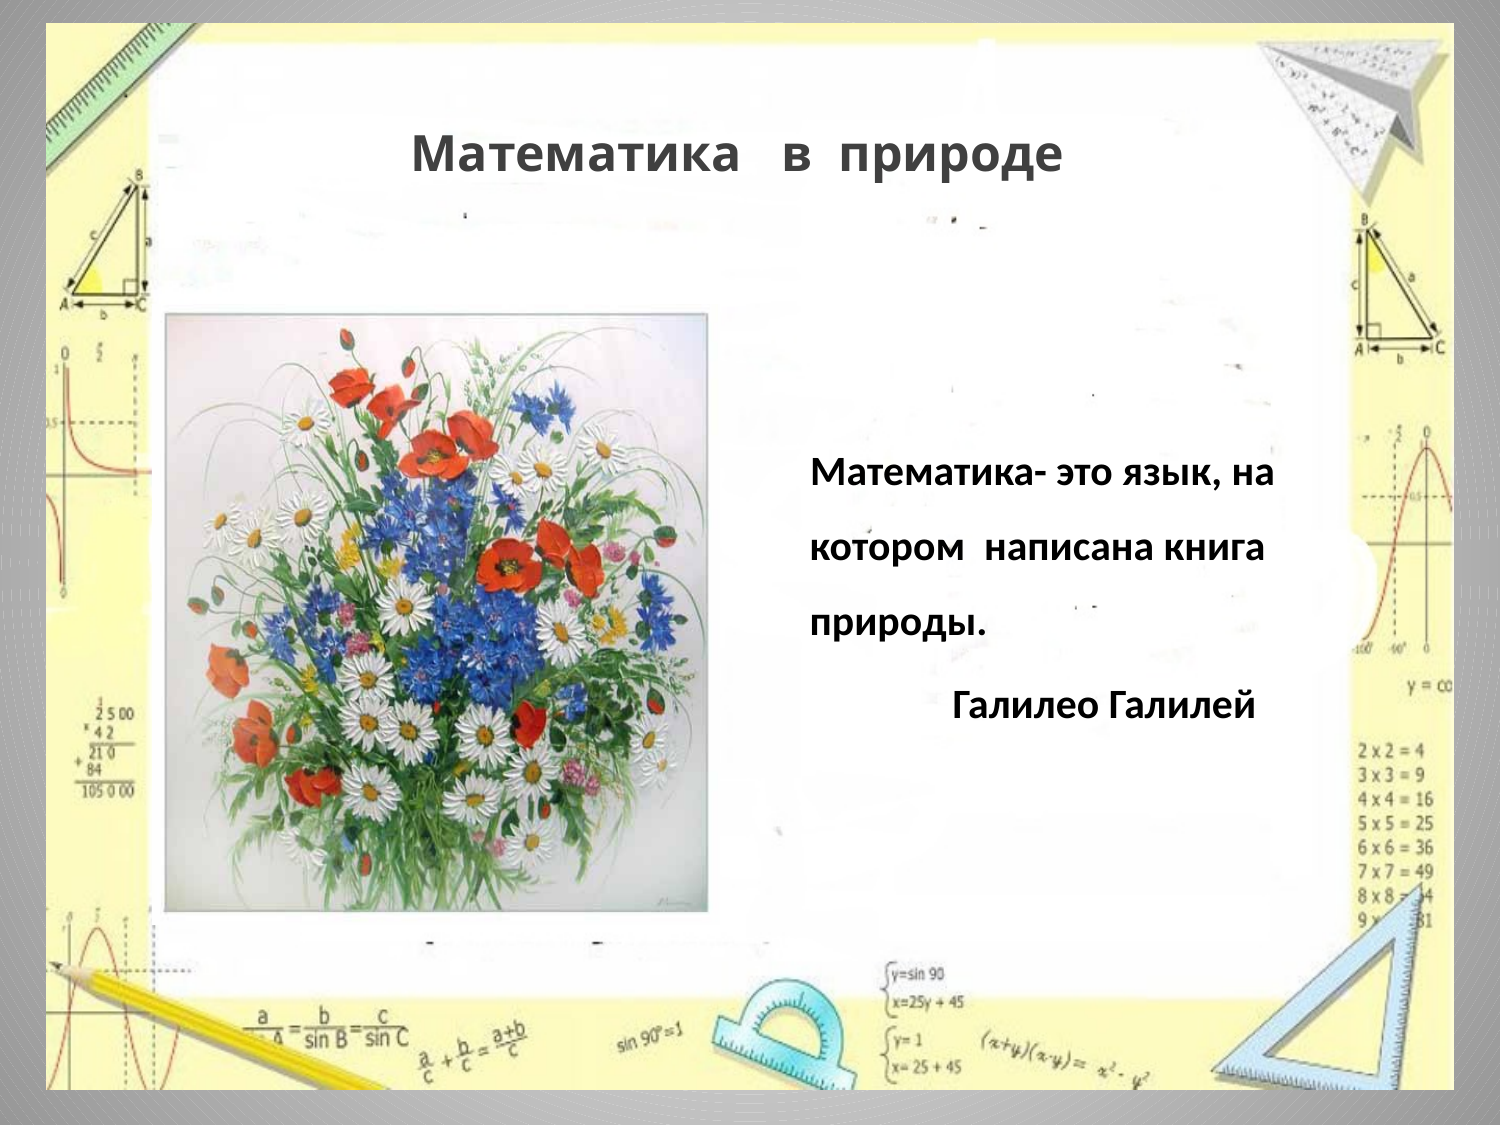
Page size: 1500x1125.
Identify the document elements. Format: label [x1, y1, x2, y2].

picture [46, 23, 1454, 1091]
